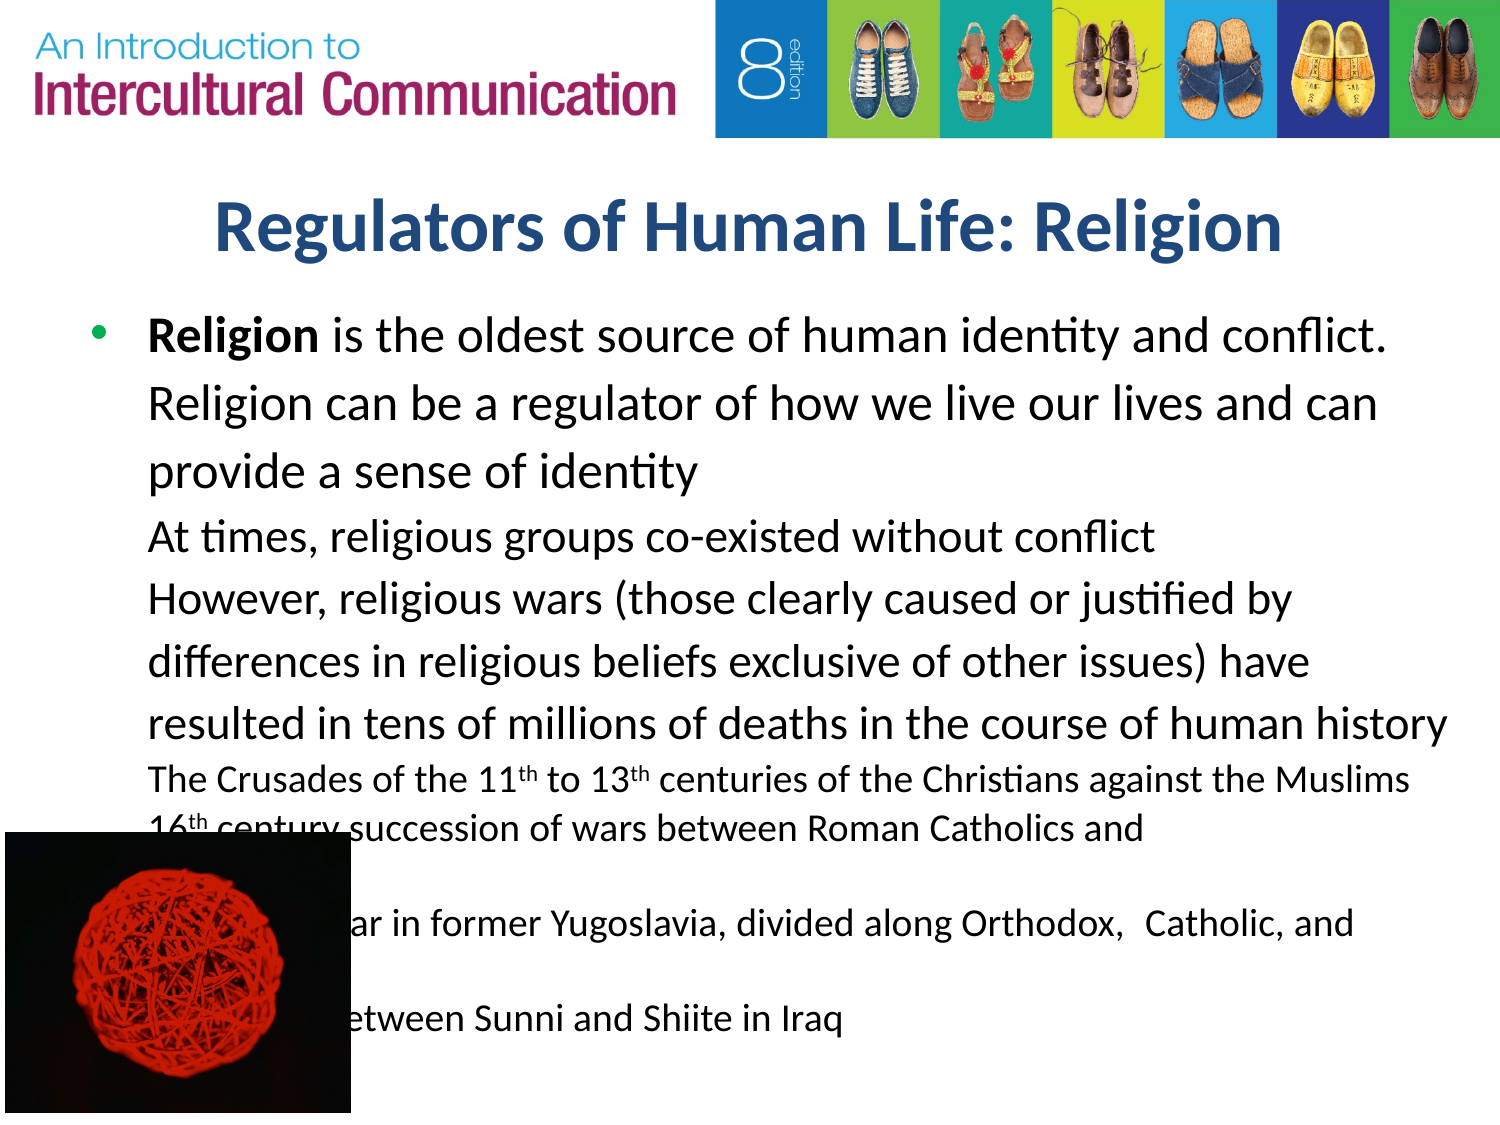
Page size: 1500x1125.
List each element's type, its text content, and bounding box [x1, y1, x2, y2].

title Regulators of Human Life: Religion [0, 142, 1500, 300]
list Religion is the oldest source of human identity and conflict. Religion can be a regulator of how we live our lives and can provide a sense of identity At times, religious groups co-existed without conflict However, religious wars (those clearly caused or justified by differences in religious beliefs exclusive of other issues) have resulted in tens of millions of deaths in the course of human history The Crusades of the 11th to 13th centuries of the Christians against the Muslims 16th century succession of wars between Roman Catholics and Protestants The 1990s war in former Yugoslavia, divided along Orthodox, Catholic, and Muslim lines The divide between Sunni and Shiite in Iraq [75, 287, 1475, 1075]
picture [0, 0, 1500, 142]
picture [0, 300, 1500, 1125]
